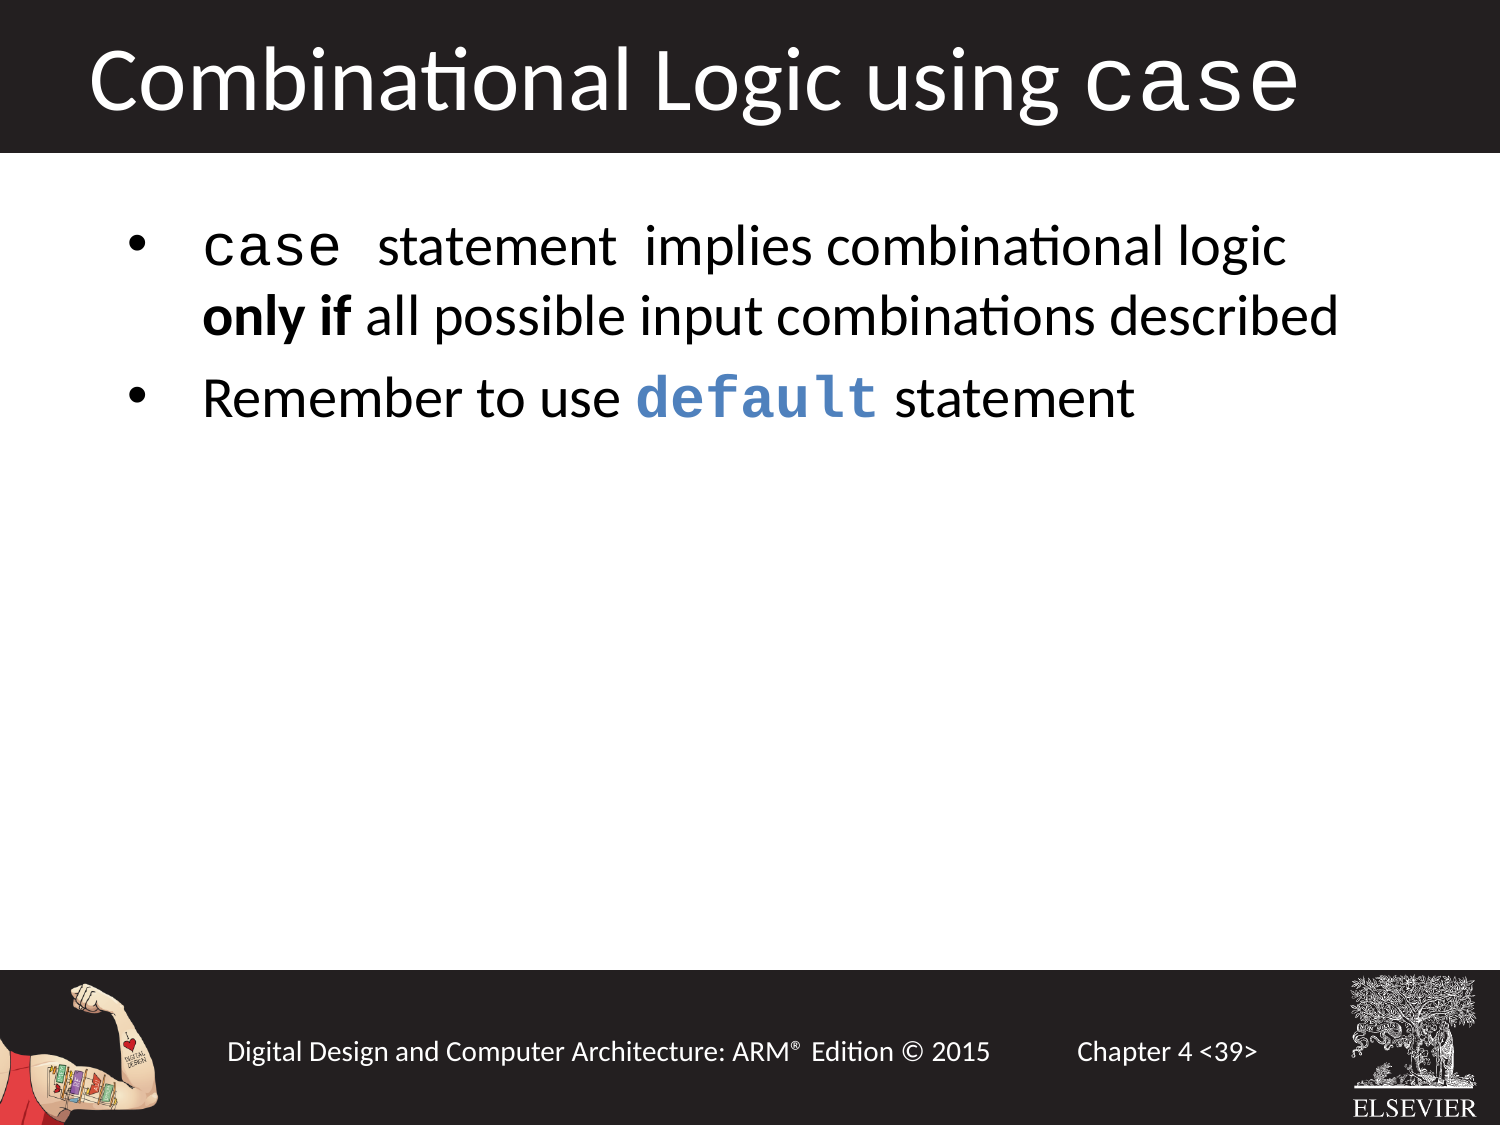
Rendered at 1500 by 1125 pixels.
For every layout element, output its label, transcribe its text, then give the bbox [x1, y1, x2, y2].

text_box [87, 174, 1413, 1025]
text_box case statement implies combinational logic only if all possible input combinations described Remember to use default statement [112, 199, 1388, 863]
text_box Combinational Logic using case [75, 11, 1375, 136]
picture [0, 979, 163, 1125]
picture [1350, 974, 1477, 1117]
